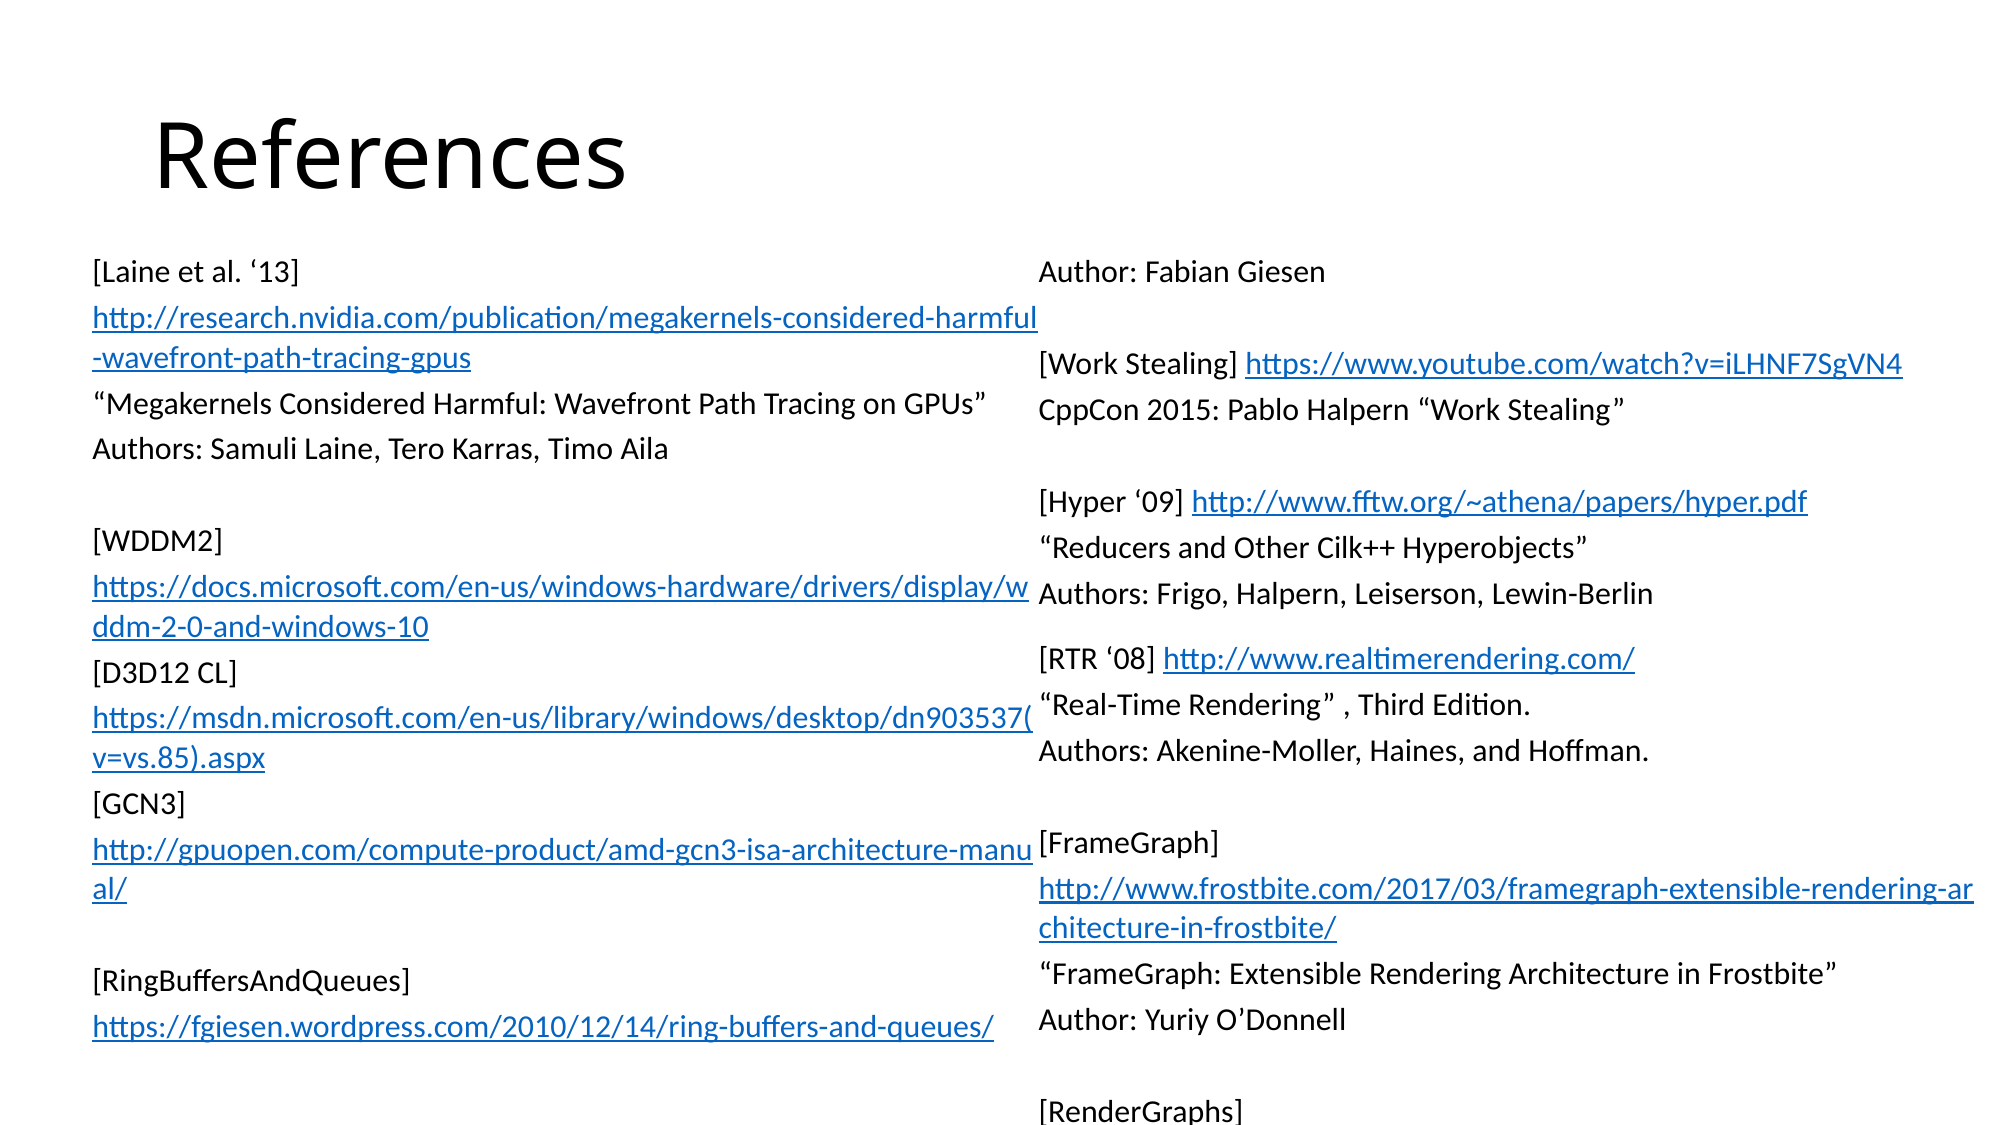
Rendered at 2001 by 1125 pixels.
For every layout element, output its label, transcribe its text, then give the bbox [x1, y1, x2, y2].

title References [137, 50, 1863, 235]
list [Laine et al. ‘13] http://research.nvidia.com/publication/megakernels-considered-harmful-wavefront-path-tracing-gpus “Megakernels Considered Harmful: Wavefront Path Tracing on GPUs” Authors: Samuli Laine, Tero Karras, Timo Aila [WDDM2] https://docs.microsoft.com/en-us/windows-hardware/drivers/display/wddm-2-0-and-windows-10 [D3D12 CL] https://msdn.microsoft.com/en-us/library/windows/desktop/dn903537(v=vs.85).aspx [GCN3] http://gpuopen.com/compute-product/amd-gcn3-isa-architecture-manual/ [RingBuffersAndQueues] https://fgiesen.wordpress.com/2010/12/14/ring-buffers-and-queues/ Author: Fabian Giesen [Work Stealing] https://www.youtube.com/watch?v=iLHNF7SgVN4 CppCon 2015: Pablo Halpern “Work Stealing” [Hyper ‘09] http://www.fftw.org/~athena/papers/hyper.pdf “Reducers and Other Cilk++ Hyperobjects” Authors: Frigo, Halpern, Leiserson, Lewin-Berlin [RTR ‘08] http://www.realtimerendering.com/ “Real-Time Rendering” , Third Edition. Authors: Akenine-Moller, Haines, and Hoffman. [FrameGraph] http://www.frostbite.com/2017/03/framegraph-extensible-rendering-architecture-in-frostbite/ “FrameGraph: Extensible Rendering Architecture in Frostbite” Author: Yuriy O’Donnell [RenderGraphs] http://themaister.net/blog/2017/08/15/render-graphs-and-vulkan-a-deep-dive/ “Render graphs and Vulkan – a deep dive” Author: Hans-Kristian Arntzen [77, 235, 2000, 1079]
